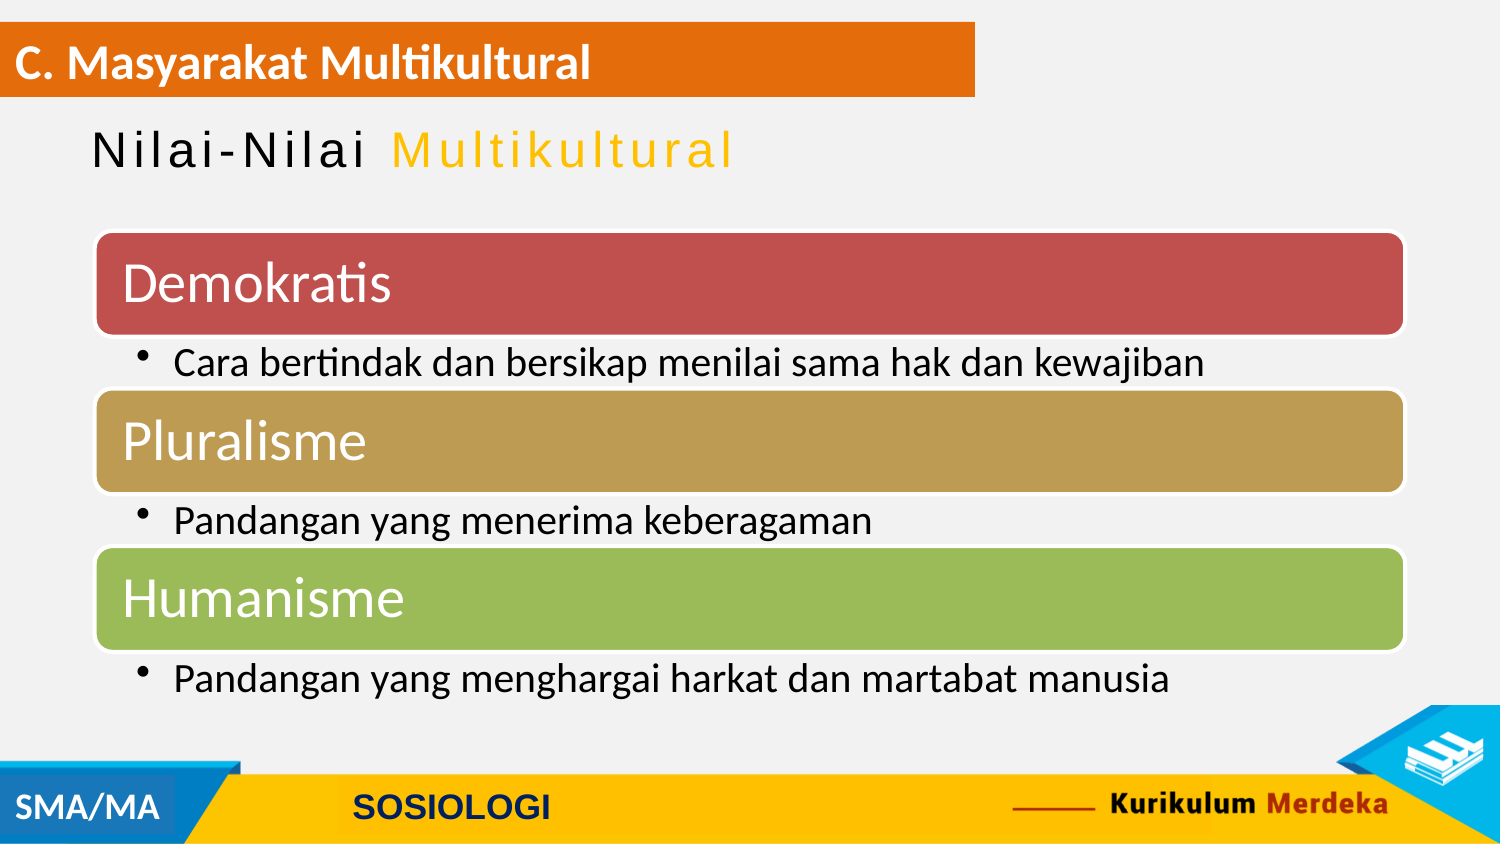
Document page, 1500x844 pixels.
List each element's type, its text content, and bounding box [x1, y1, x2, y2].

text_box Nilai-Nilai Multikultural [76, 109, 1397, 224]
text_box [0, 705, 1500, 844]
text_box [62, 107, 1038, 221]
text_box C. Masyarakat Multikultural [0, 20, 977, 99]
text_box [94, 230, 1406, 706]
